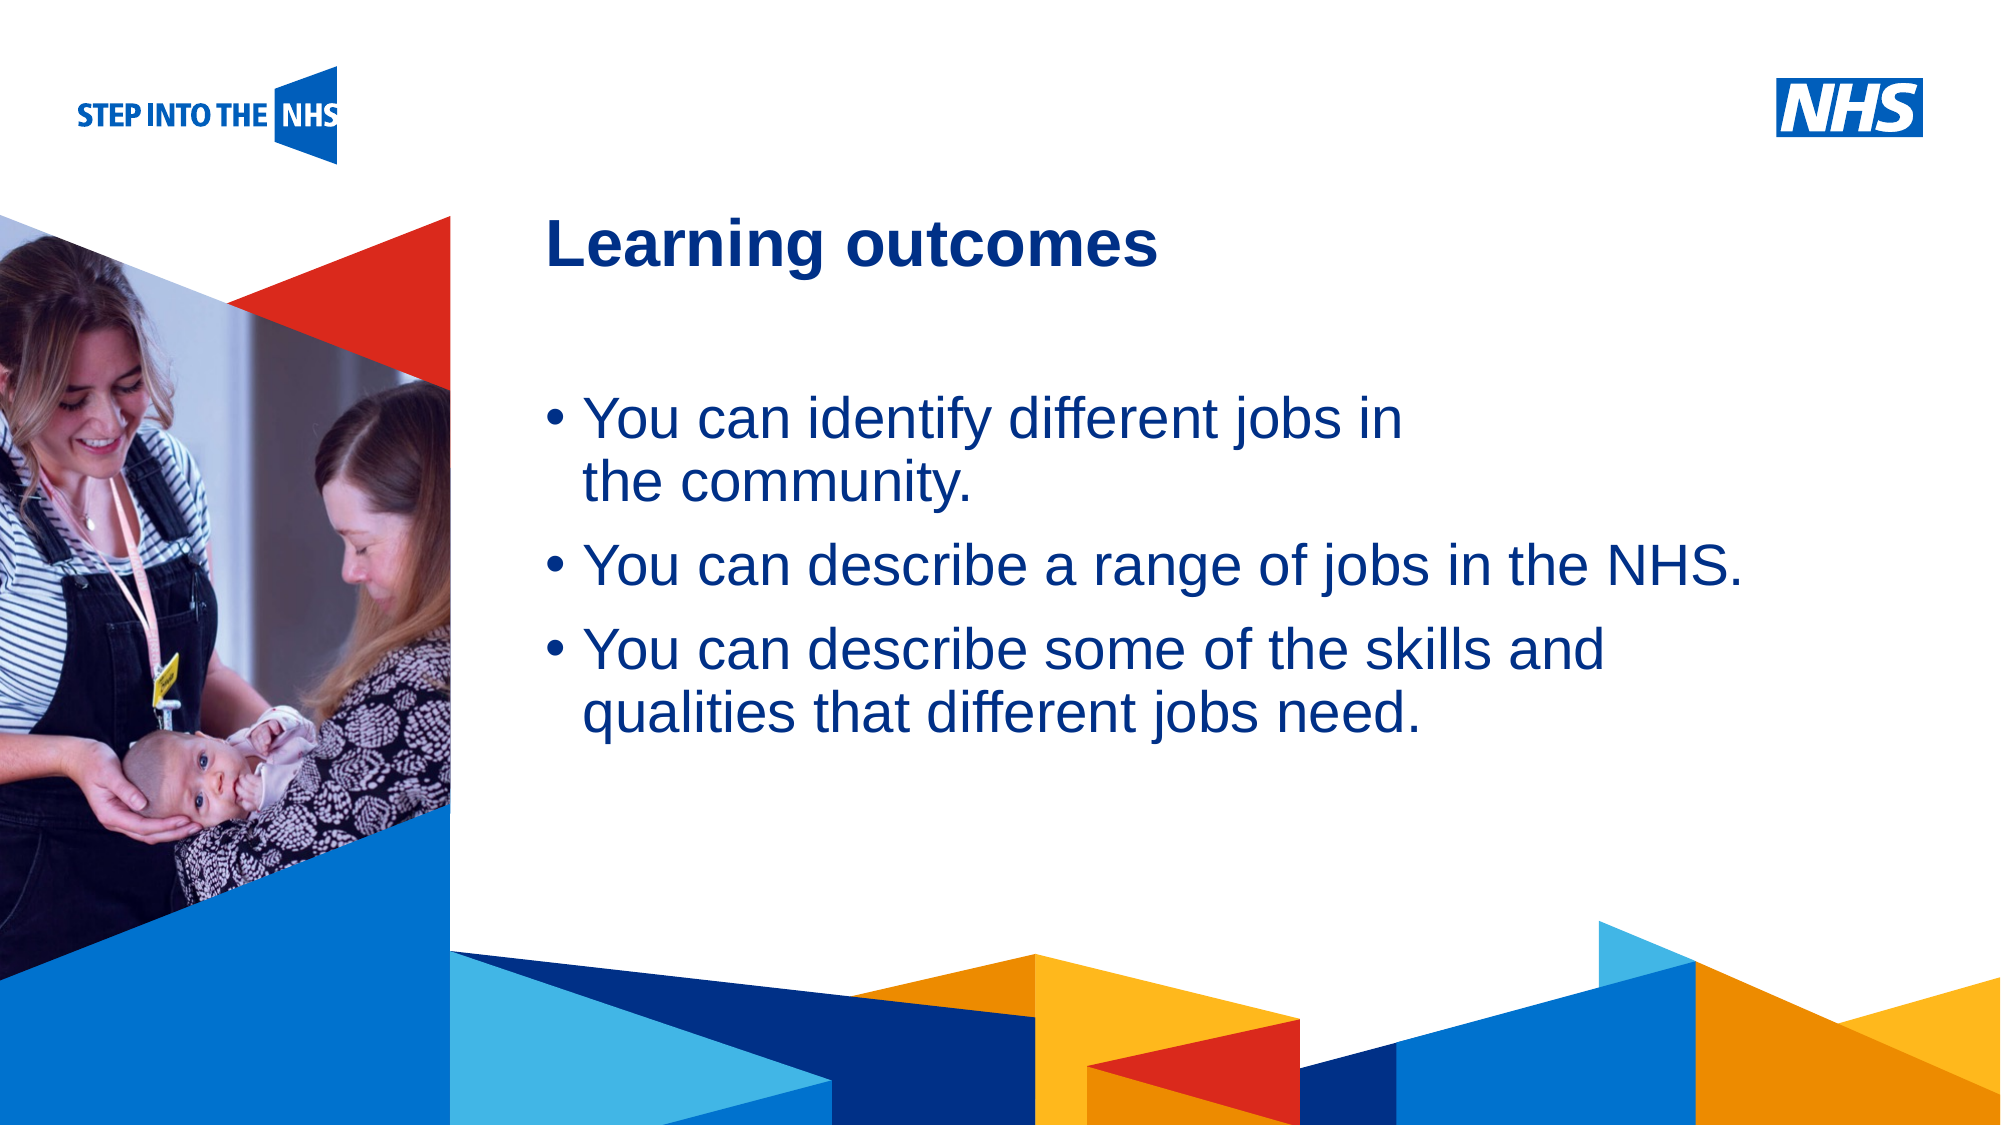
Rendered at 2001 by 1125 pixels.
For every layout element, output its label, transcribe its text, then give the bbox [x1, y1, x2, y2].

title Learning outcomes [545, 208, 1672, 296]
list You can identify different jobs in the community. You can describe a range of jobs in the NHS. You can describe some of the skills and qualities that different jobs need. [545, 388, 1767, 958]
picture [0, 214, 451, 981]
